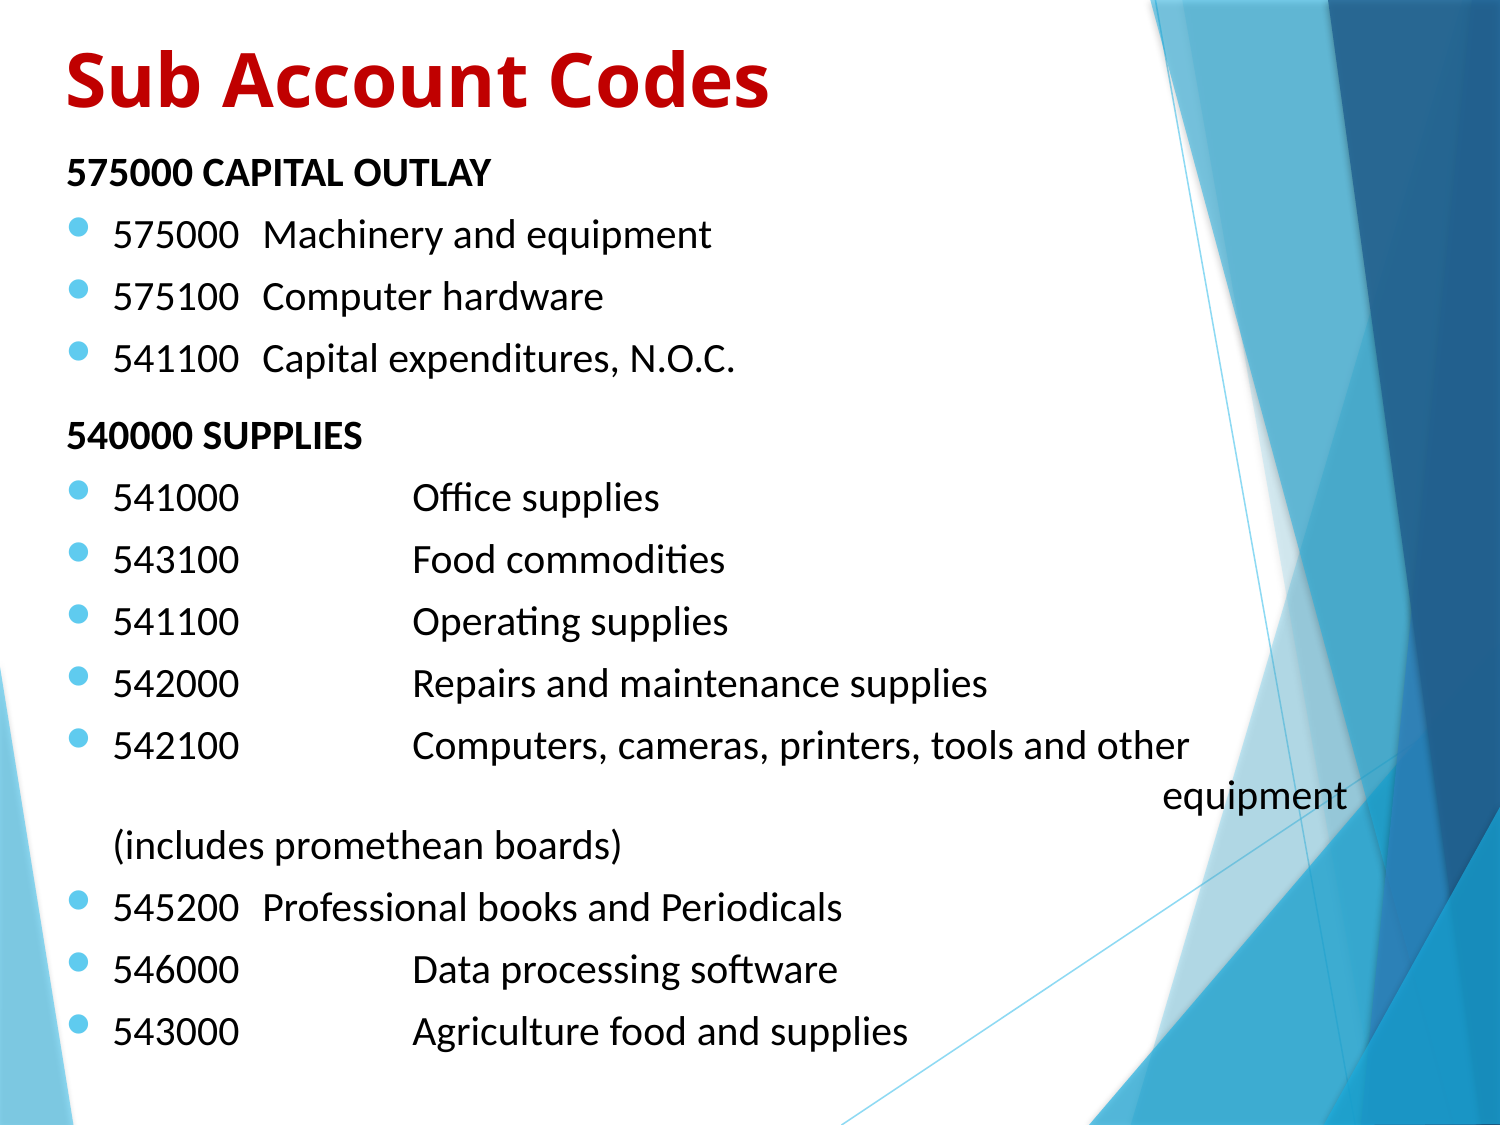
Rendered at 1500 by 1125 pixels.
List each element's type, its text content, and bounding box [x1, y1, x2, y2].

title Sub Account Codes [50, 24, 1450, 163]
list 575000 CAPITAL OUTLAY 575000 Machinery and equipment 575100 Computer hardware 541100 Capital expenditures, N.O.C. 540000 SUPPLIES 541000 Office supplies 543100 Food commodities 541100 Operating supplies 542000 Repairs and maintenance supplies 542100 Computers, cameras, printers, tools and other equipment (includes promethean boards) 545200 Professional books and Periodicals 546000 Data processing software 543000 Agriculture food and supplies [37, 137, 1438, 988]
